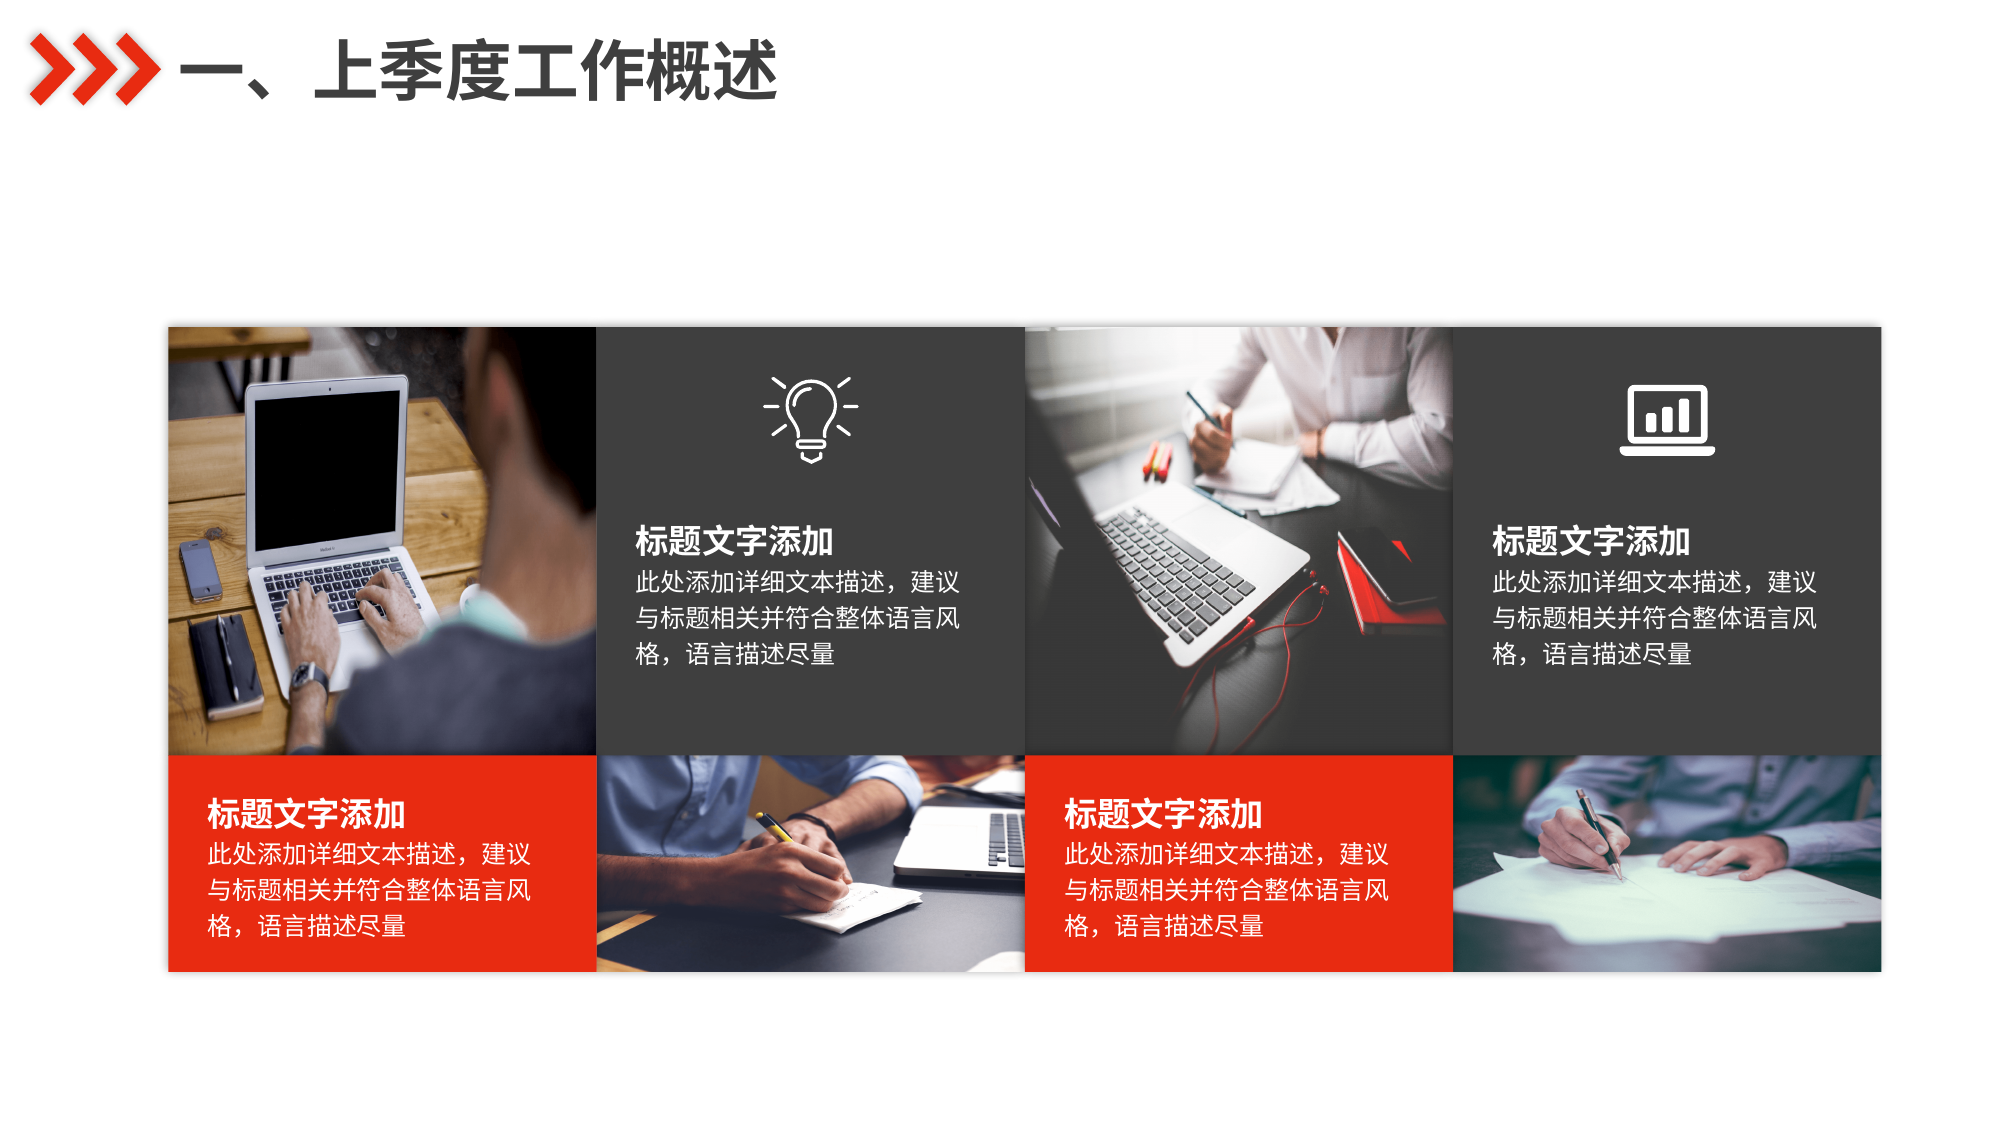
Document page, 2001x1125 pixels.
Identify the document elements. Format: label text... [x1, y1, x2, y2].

text_box [167, 326, 591, 749]
text_box [29, 32, 76, 106]
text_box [1024, 755, 1454, 972]
text_box [1028, 326, 1447, 747]
text_box [600, 761, 1020, 973]
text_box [168, 755, 597, 972]
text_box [1453, 327, 1882, 756]
text_box [115, 32, 162, 106]
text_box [596, 327, 1025, 756]
text_box [72, 32, 118, 106]
text_box [1455, 758, 1882, 973]
text_box 一、上季度工作概述 [163, 21, 795, 117]
